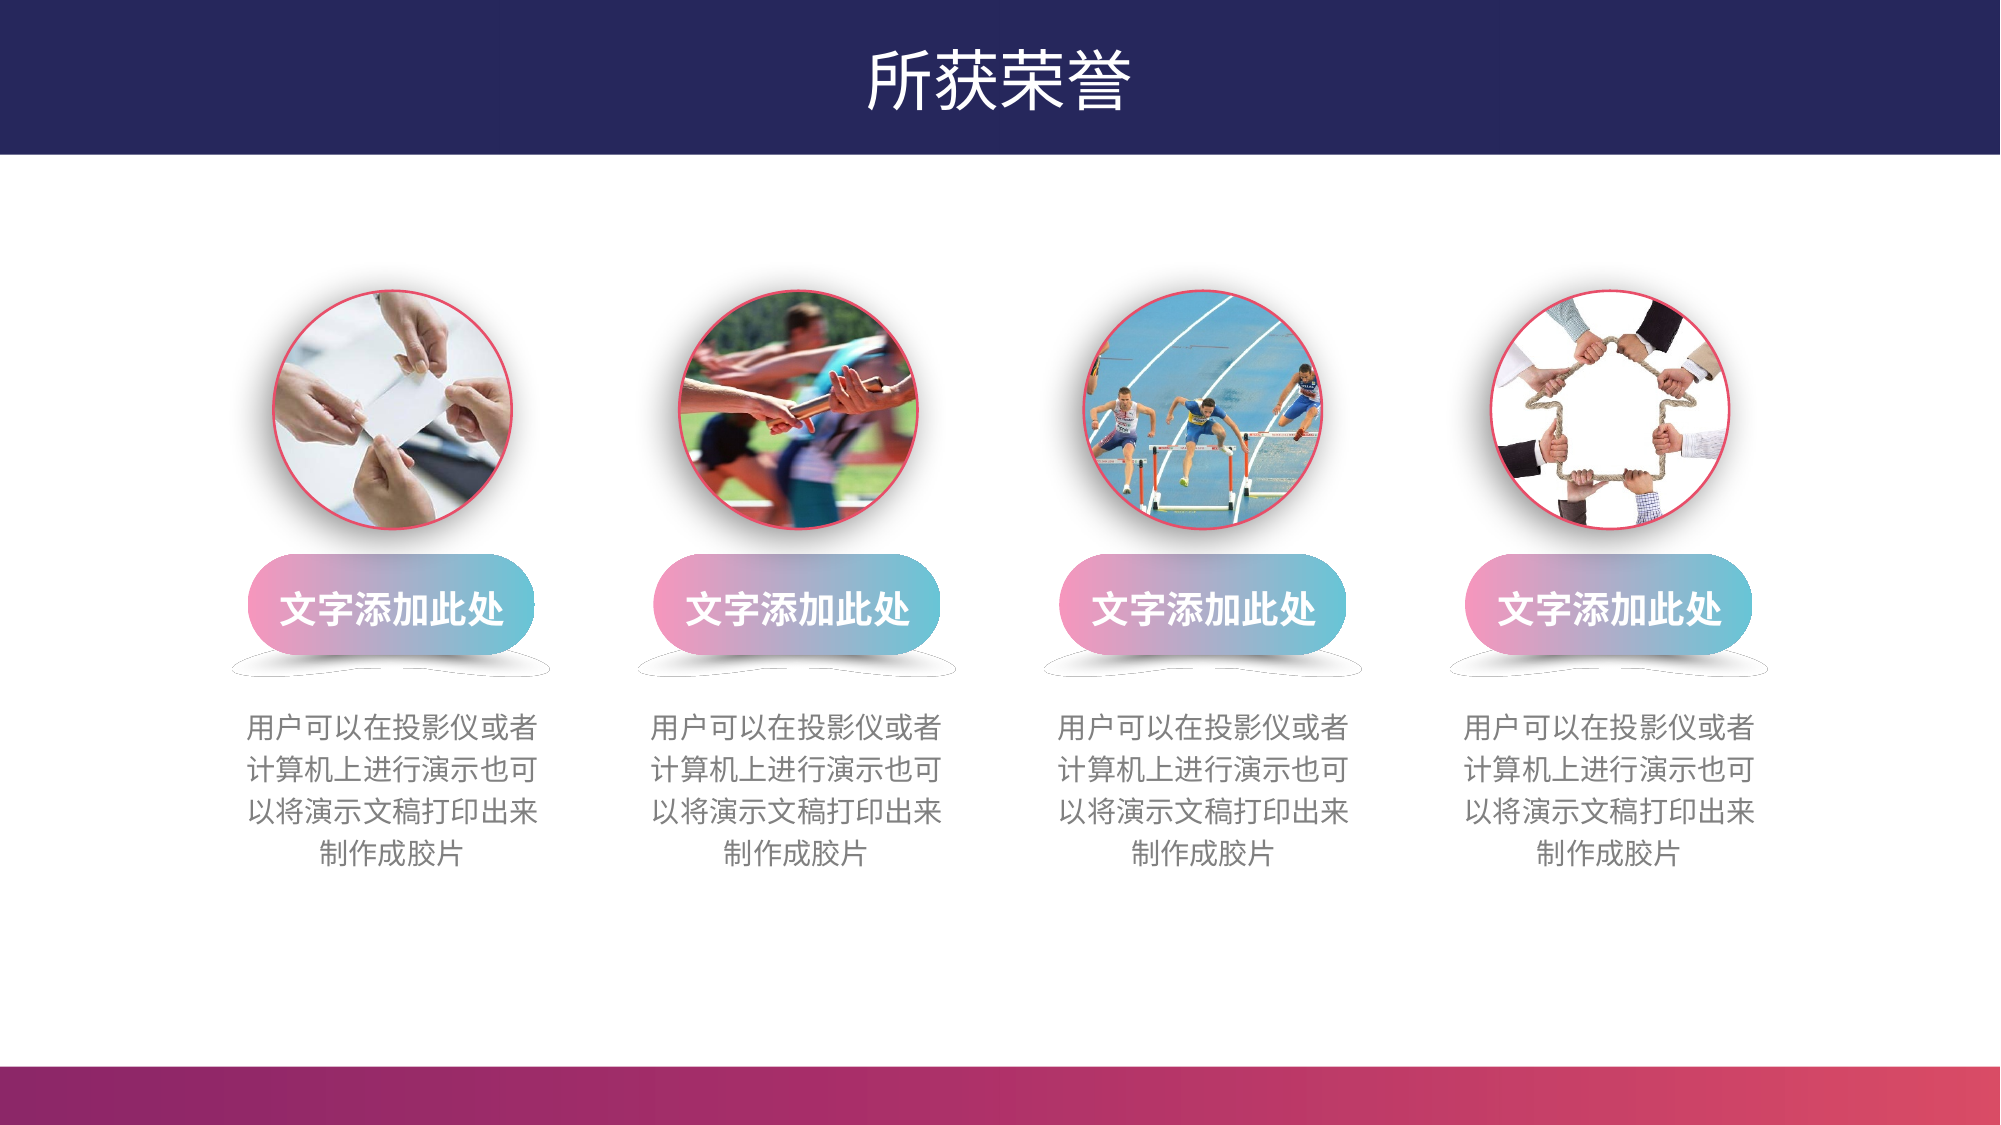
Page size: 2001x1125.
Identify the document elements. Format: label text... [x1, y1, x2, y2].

text_box 用户可以在投影仪或者计算机上进行演示也可以将演示文稿打印出来制作成胶片 [1438, 694, 1782, 878]
text_box 用户可以在投影仪或者计算机上进行演示也可以将演示文稿打印出来制作成胶片 [220, 694, 565, 878]
text_box 用户可以在投影仪或者计算机上进行演示也可以将演示文稿打印出来制作成胶片 [1032, 694, 1377, 878]
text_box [232, 554, 550, 677]
picture [679, 290, 918, 529]
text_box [638, 554, 956, 677]
picture [273, 290, 512, 529]
text_box 所获荣誉 [407, 31, 1593, 126]
picture [1083, 290, 1322, 529]
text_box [1450, 554, 1768, 677]
picture [0, 1067, 2000, 1125]
picture [1490, 290, 1730, 529]
picture [0, 0, 2000, 154]
text_box 用户可以在投影仪或者计算机上进行演示也可以将演示文稿打印出来制作成胶片 [625, 694, 970, 878]
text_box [1044, 554, 1362, 677]
